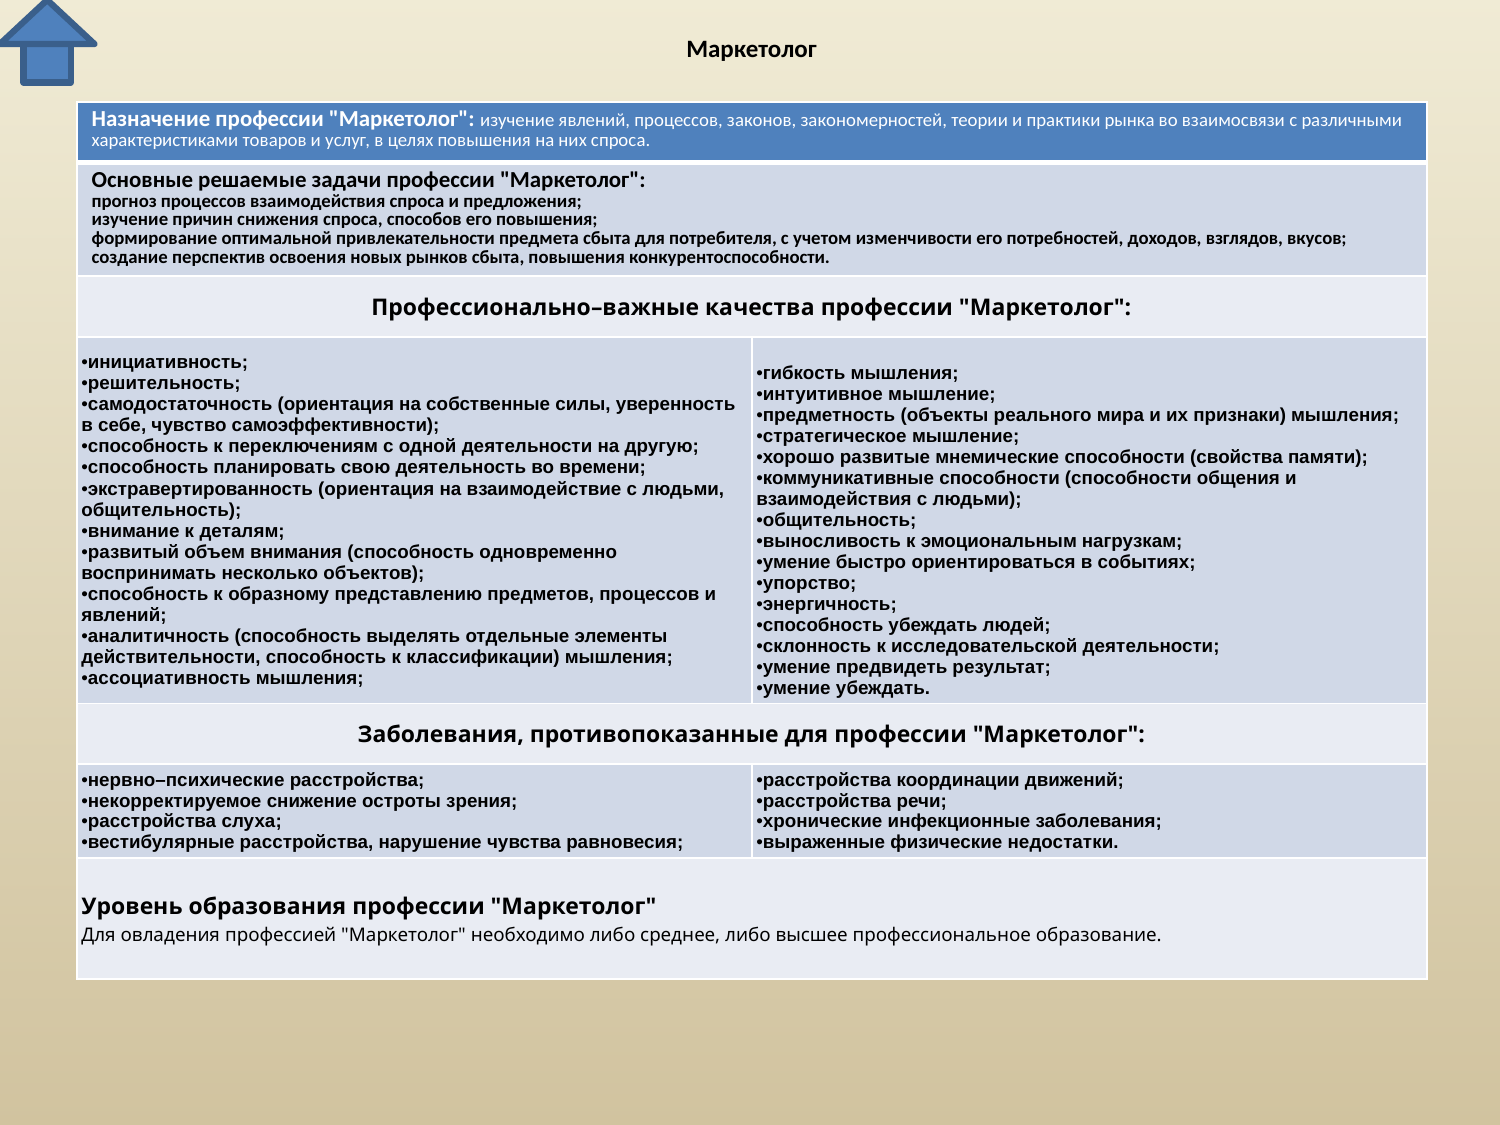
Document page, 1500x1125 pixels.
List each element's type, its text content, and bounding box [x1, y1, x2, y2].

table_cell расстройства координации движений; расстройства речи; хронические инфекционные заболевания; выраженные физические недостатки. [753, 765, 1426, 857]
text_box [1, 1, 93, 81]
table_cell нервно–психические расстройства; некорректируемое снижение остроты зрения; расстройства слуха; вестибулярные расстройства, нарушение чувства равновесия; [78, 765, 751, 857]
table_cell Заболевания, противопоказанные для профессии "Маркетолог": [78, 704, 1426, 763]
table_cell Профессионально–важные качества профессии "Маркетолог": [78, 277, 1426, 336]
table_cell Основные решаемые задачи профессии "Маркетолог": прогноз процессов взаимодействия спроса и предложения; изучение причин снижения спроса, способов его повышения; формирование оптимальной привлекательности предмета сбыта для потребителя, с учетом изменчивости его потребностей, доходов, взглядов, вкусов; создание перспектив освоения новых рынков сбыта, повышения конкурентоспособности. [78, 165, 1426, 275]
table_header Назначение профессии "Маркетолог": изучение явлений, процессов, законов, закономерностей, теории и практики рынка во взаимосвязи с различными характеристиками товаров и услуг, в целях повышения на них спроса. [78, 103, 1426, 160]
table_cell Уровень образования профессии "Маркетолог" Для овладения профессией "Маркетолог" необходимо либо среднее, либо высшее профессиональное образование. [78, 859, 1426, 978]
table_cell инициативность; решительность; самодостаточность (ориентация на собственные силы, уверенность в себе, чувство самоэффективности); способность к переключениям с одной деятельности на другую; способность планировать свою деятельность во времени; экстравертированность (ориентация на взаимодействие с людьми, общительность); внимание к деталям; развитый объем внимания (способность одновременно воспринимать несколько объектов); способность к образному представлению предметов, процессов и явлений; аналитичность (способность выделять отдельные элементы действительности, способность к классификации) мышления; ассоциативность мышления; [78, 338, 751, 703]
table_cell гибкость мышления; интуитивное мышление; предметность (объекты реального мира и их признаки) мышления; стратегическое мышление; хорошо развитые мнемические способности (свойства памяти); коммуникативные способности (способности общения и взаимодействия с людьми); общительность; выносливость к эмоциональным нагрузкам; умение быстро ориентироваться в событиях; упорство; энергичность; способность убеждать людей; склонность к исследовательской деятельности; умение предвидеть результат; умение убеждать. [753, 338, 1426, 703]
title Маркетолог [76, 0, 1427, 96]
